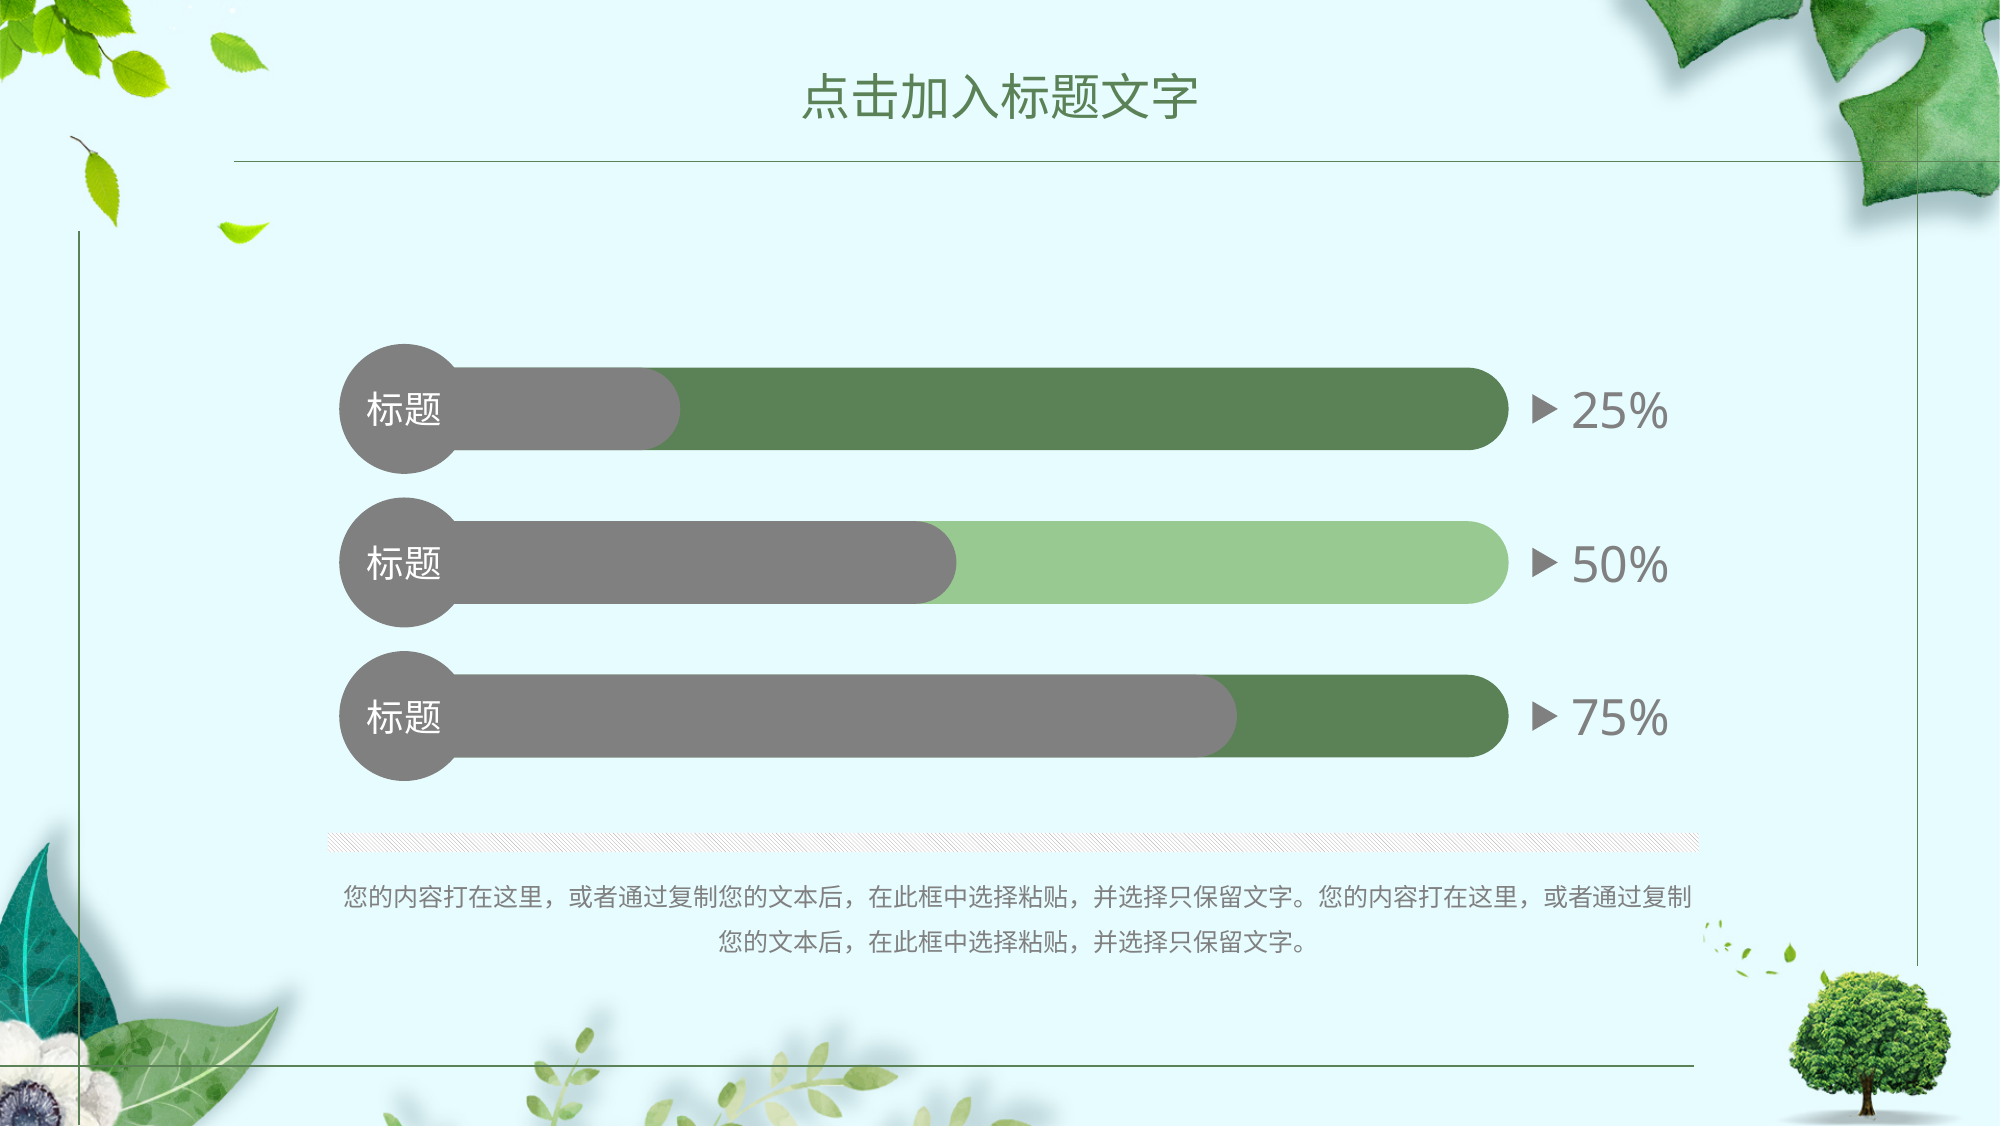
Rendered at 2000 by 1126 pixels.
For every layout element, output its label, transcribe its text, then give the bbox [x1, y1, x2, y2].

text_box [0, 230, 1694, 1126]
picture [0, 0, 2000, 230]
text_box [234, 101, 2000, 966]
picture [1694, 966, 2000, 1126]
text_box 点击加入标题文字 [632, 58, 1368, 101]
